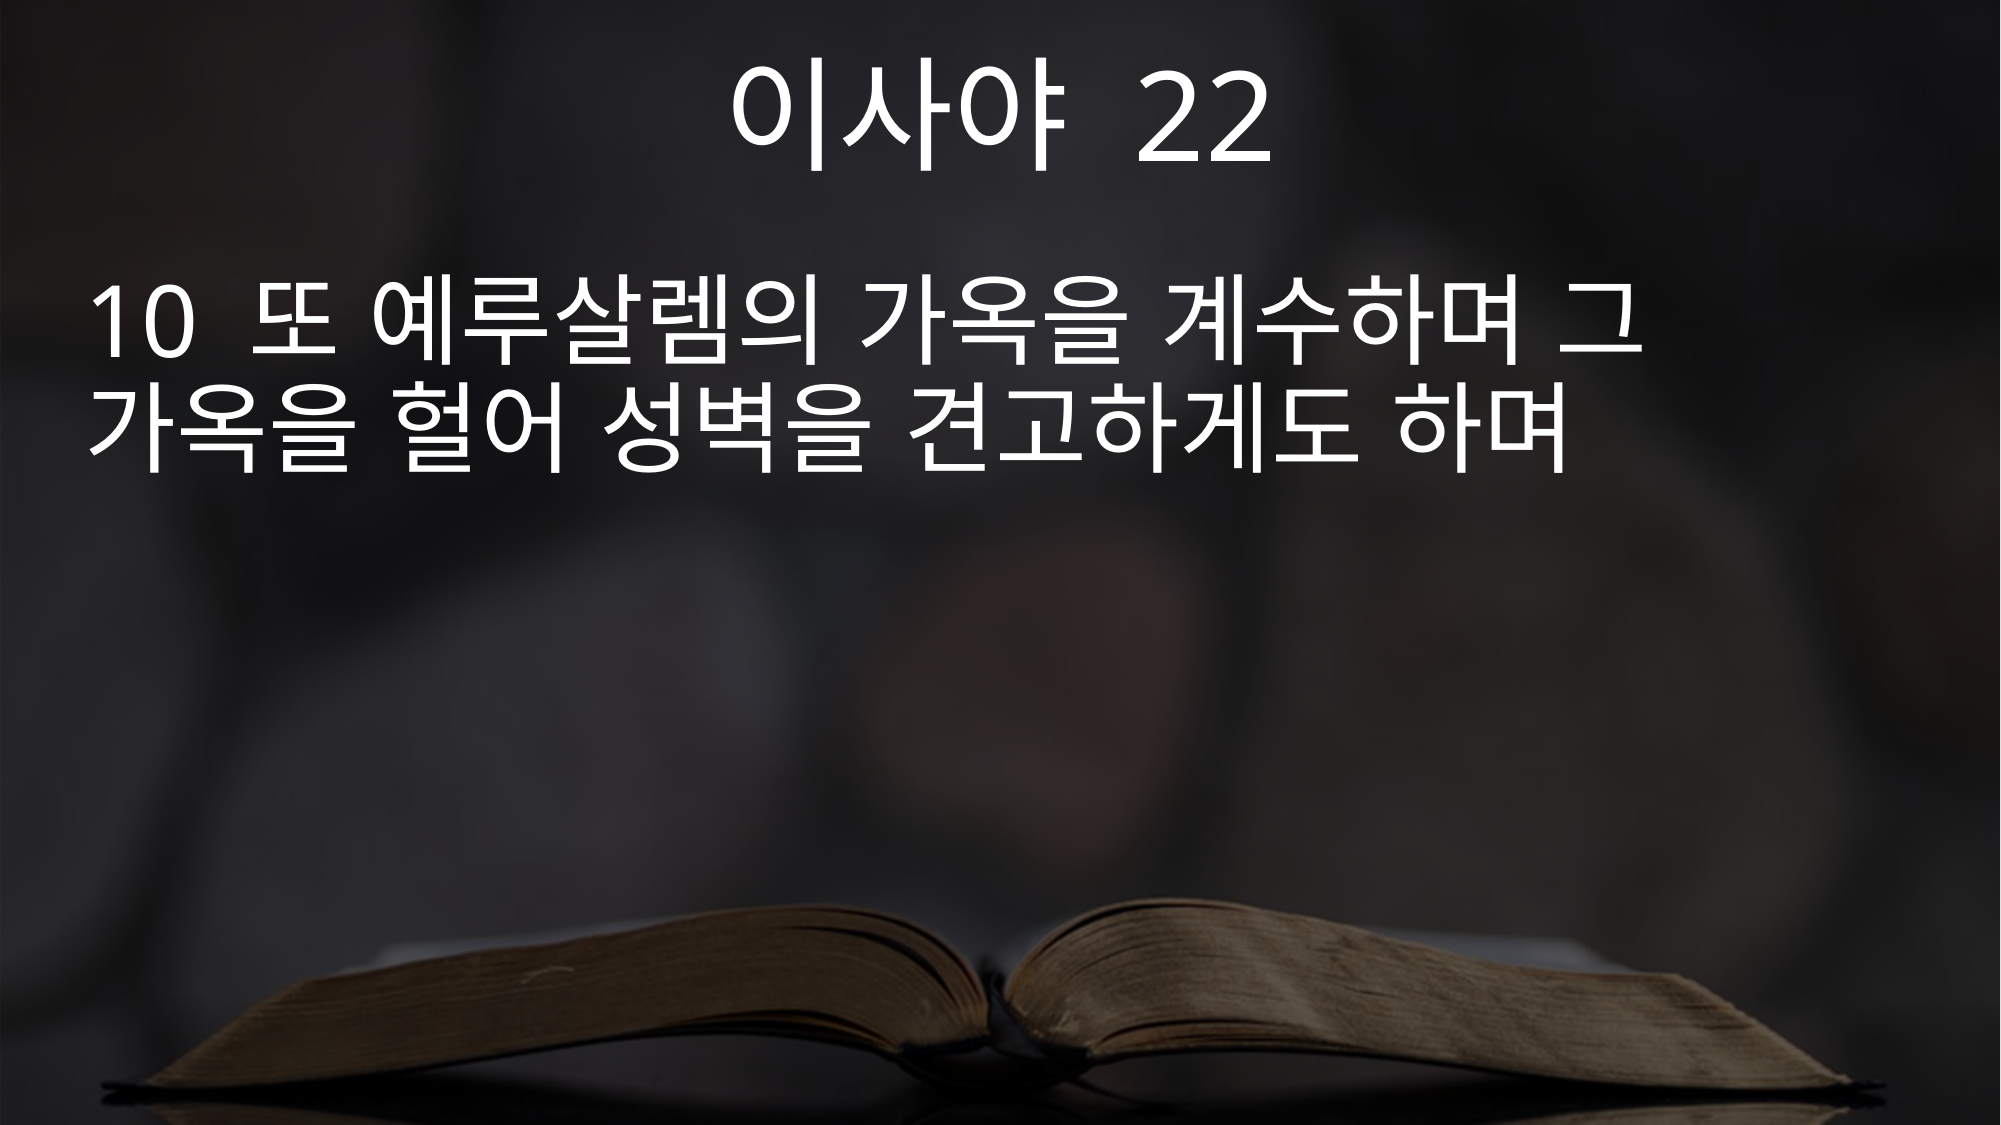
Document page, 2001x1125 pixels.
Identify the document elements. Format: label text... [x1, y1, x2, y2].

picture [0, 0, 2001, 1125]
footer 이사야 22 [0, 32, 2000, 192]
list 10 또 예루살렘의 가옥을 계수하며 그 가옥을 헐어 성벽을 견고하게도 하며 [69, 263, 1953, 423]
